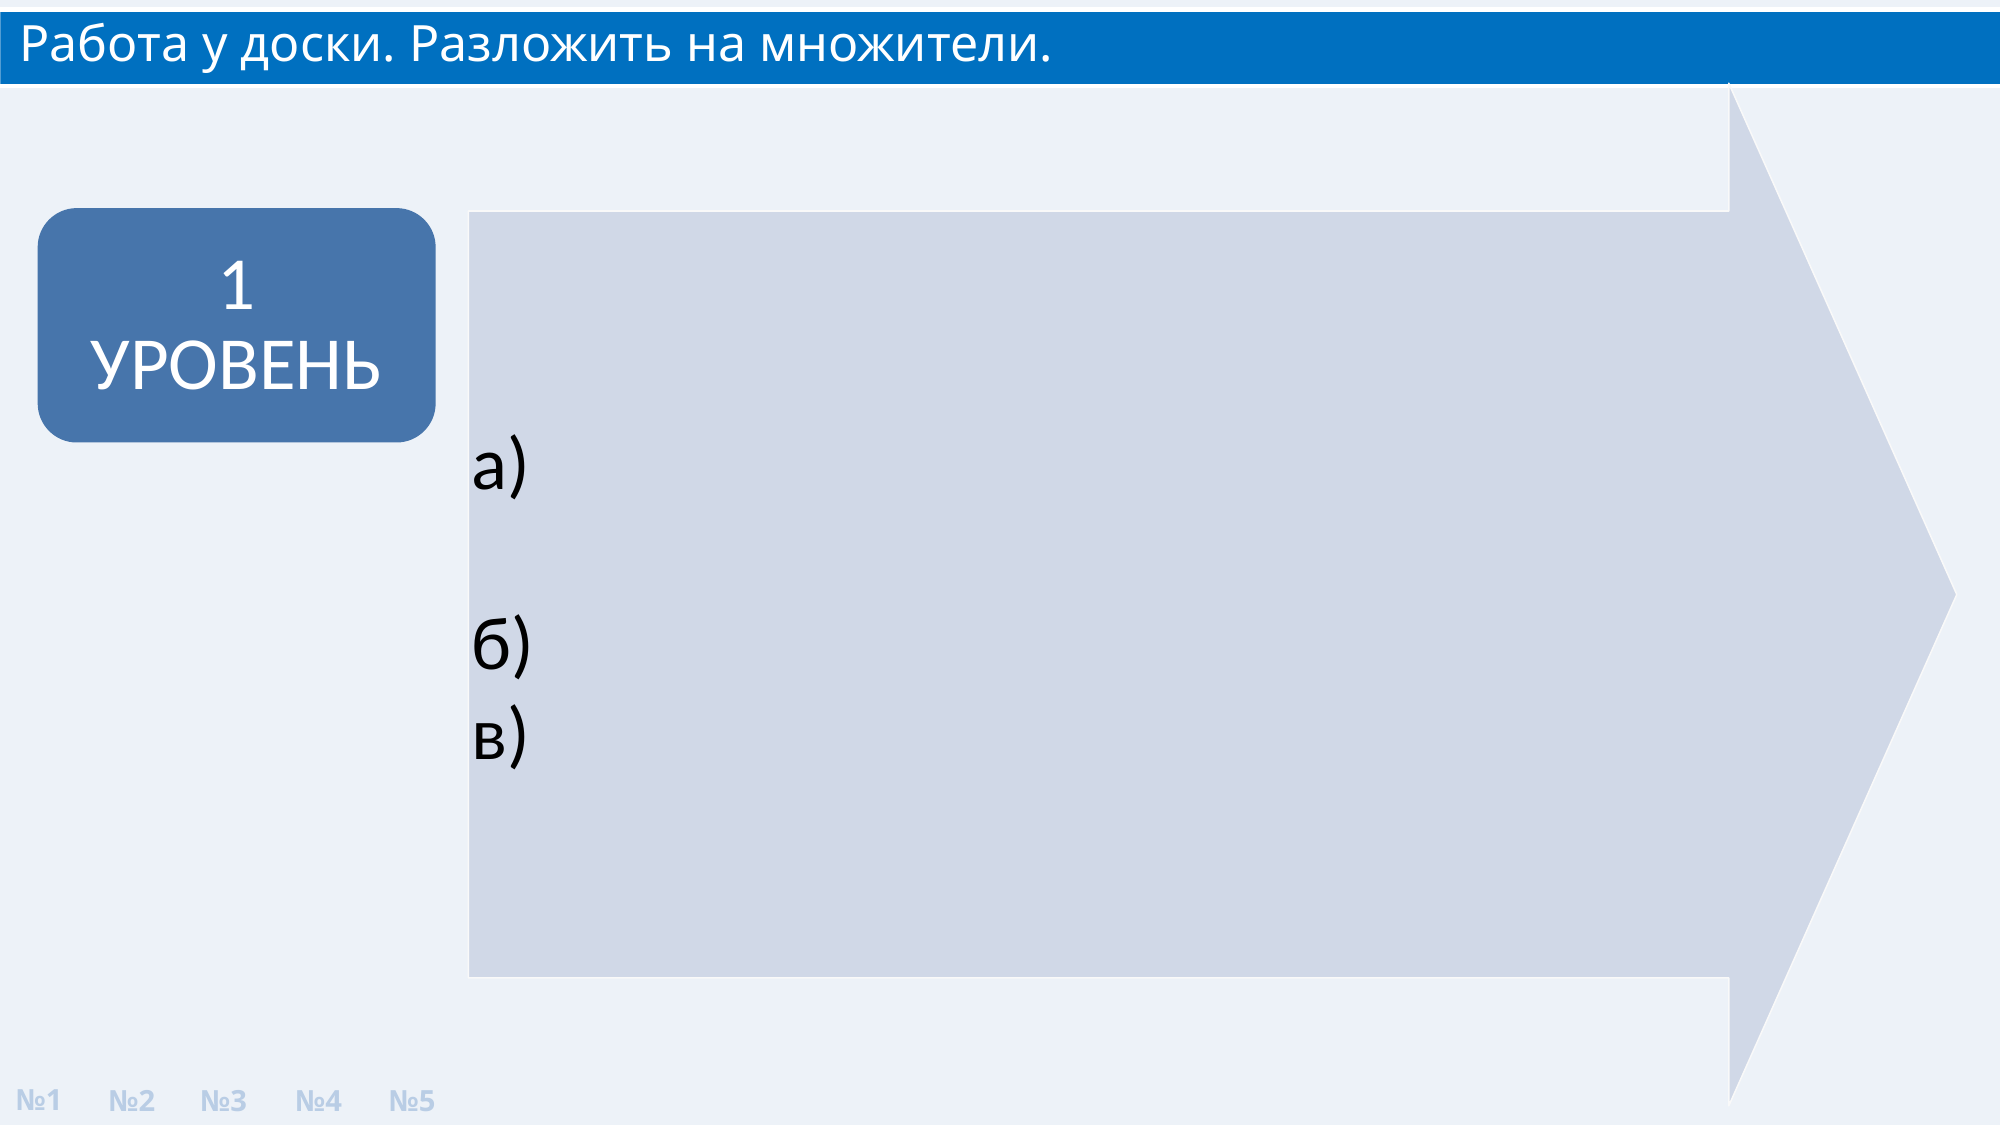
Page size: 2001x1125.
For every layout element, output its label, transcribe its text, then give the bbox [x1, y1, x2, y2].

text_box №1 [1, 1073, 102, 1124]
title Работа у доски. Разложить на множители. [4, 0, 2000, 6]
text_box №4 [280, 1074, 373, 1125]
text_box 1 УРОВЕНЬ [37, 208, 436, 443]
text_box №5 [374, 1074, 470, 1125]
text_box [0, 9, 2000, 87]
text_box №3 [185, 1075, 280, 1125]
text_box №2 [93, 1074, 196, 1125]
